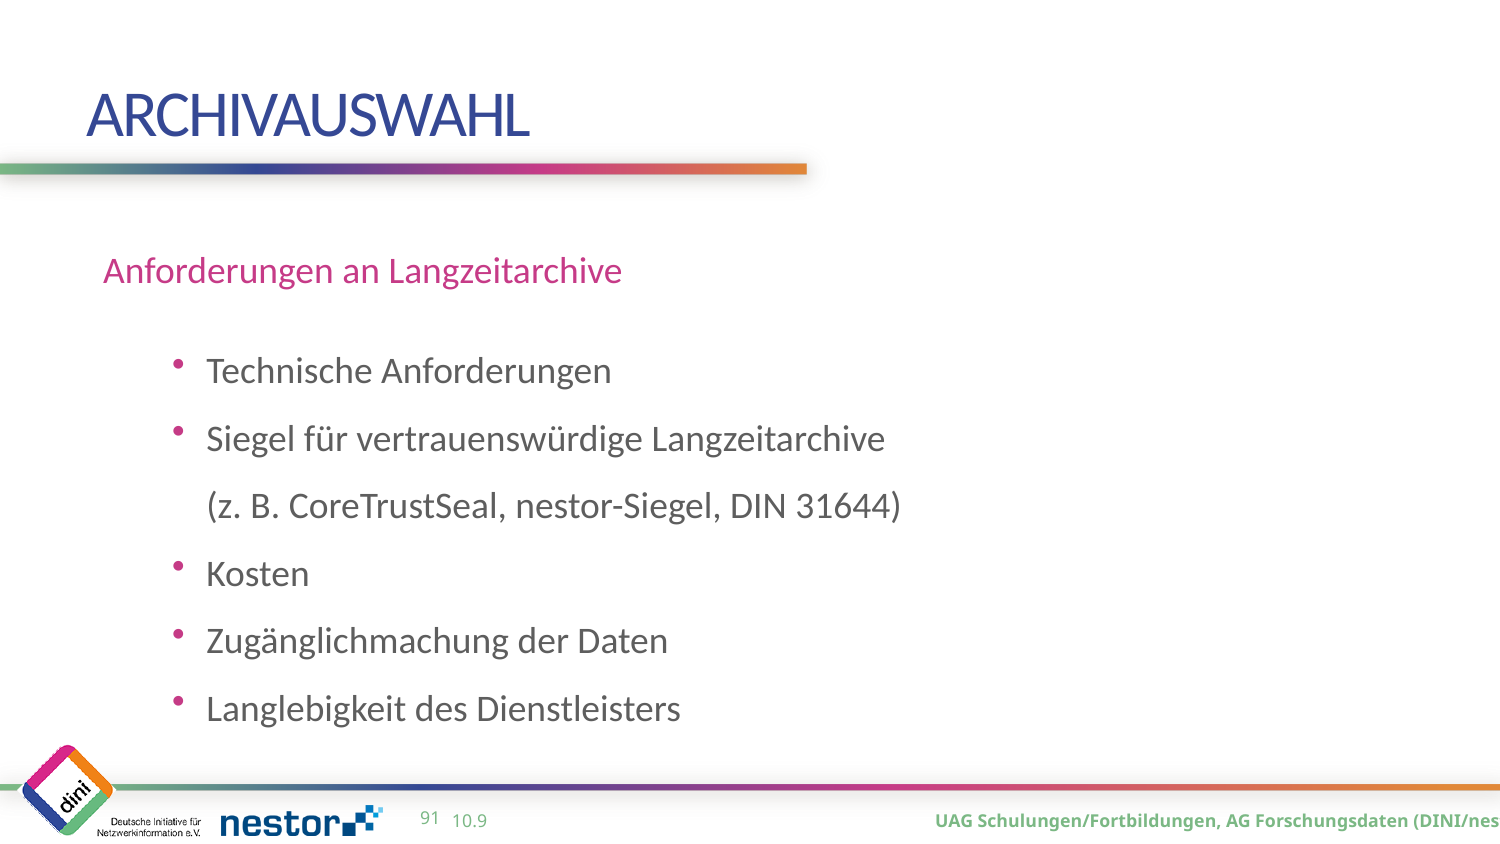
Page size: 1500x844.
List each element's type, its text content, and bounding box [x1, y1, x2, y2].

title Archivauswahl [77, 61, 1423, 158]
slide_number 90 [406, 801, 454, 841]
picture [1423, 817, 1428, 825]
list Anforderungen an Langzeitarchive [88, 238, 1432, 301]
picture [0, 138, 837, 204]
picture [1280, 819, 1289, 825]
text_box 10.9 [433, 801, 502, 838]
picture [0, 731, 1500, 844]
list Technische Anforderungen Siegel für vertrauenswürdige Langzeitarchive (z. B. CoreTrustSeal, nestor-Siegel, DIN 31644) Kosten Zugänglichmachung der Daten Langlebigkeit des Dienstleisters [157, 316, 1294, 773]
